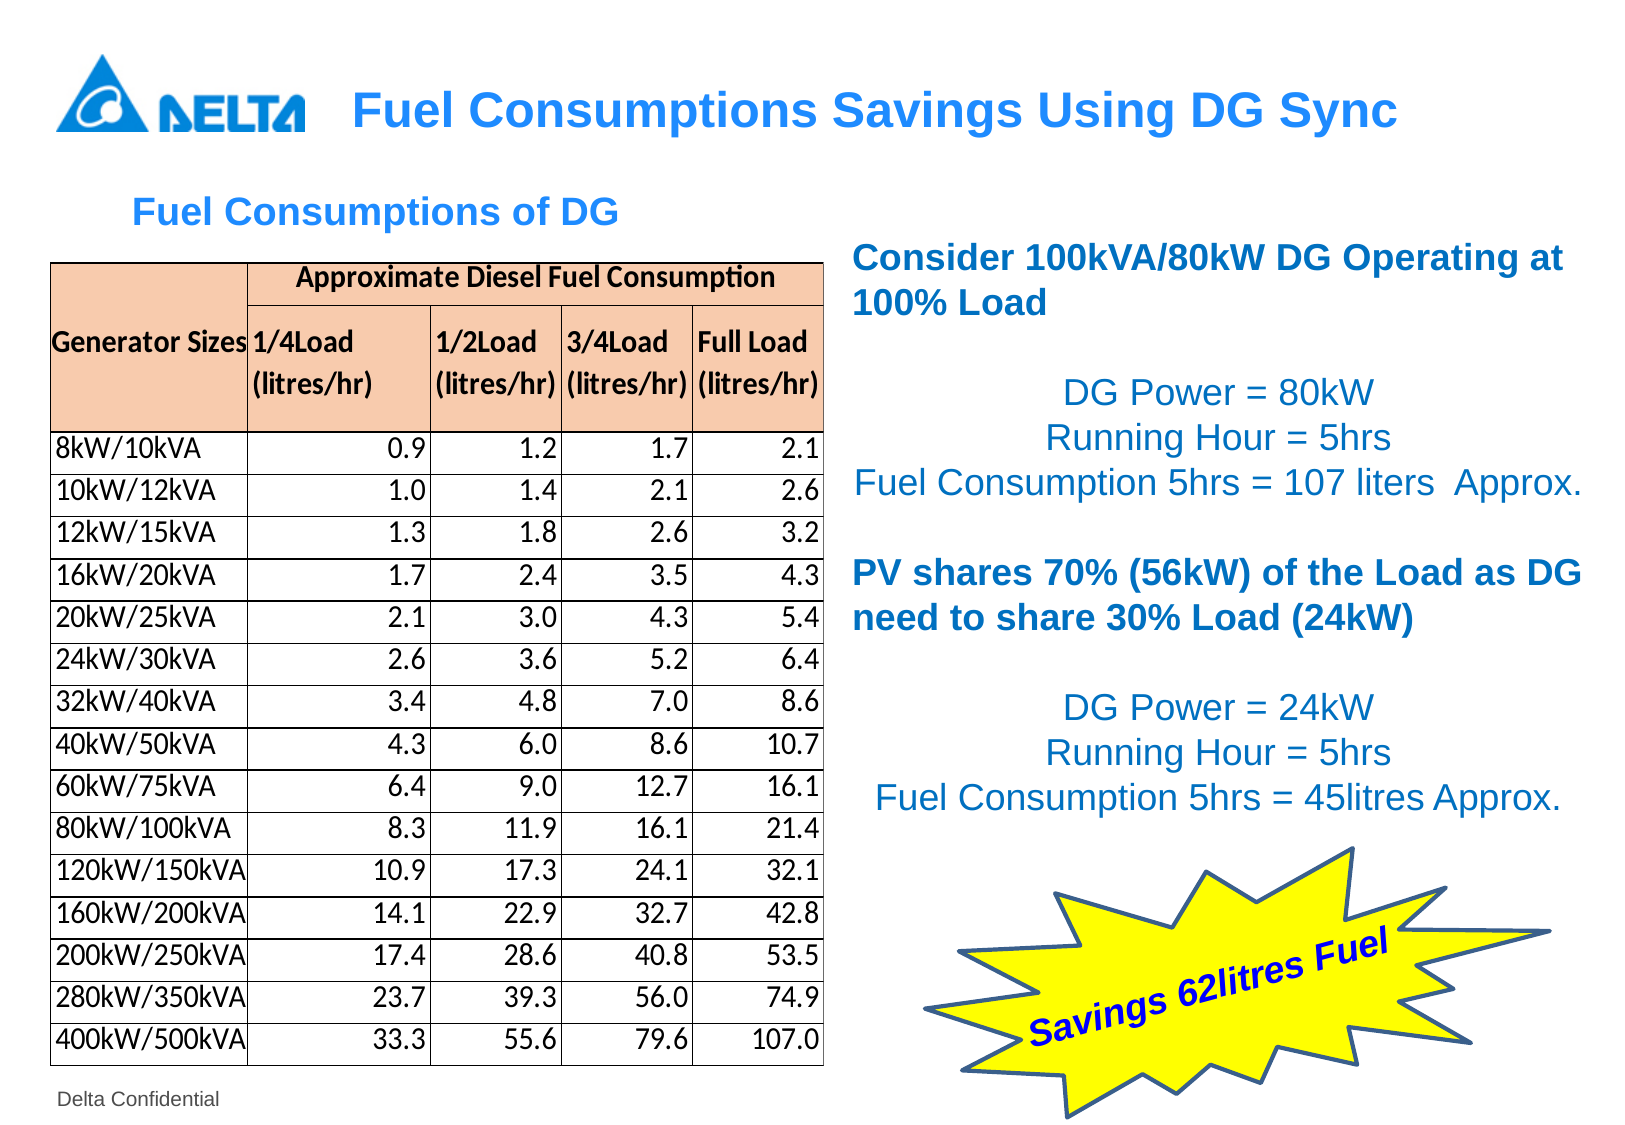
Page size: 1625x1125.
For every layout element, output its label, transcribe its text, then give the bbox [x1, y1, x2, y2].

picture [49, 262, 826, 1067]
text_box Savings 62litres Fuel [1005, 897, 1432, 1067]
text_box Consider 100kVA/80kW DG Operating at 100% Load DG Power = 80kW Running Hour = 5hrs Fuel Consumption 5hrs = 107 liters Approx. PV shares 70% (56kW) of the Load as DG need to share 30% Load (24kW) DG Power = 24kW Running Hour = 5hrs Fuel Consumption 5hrs = 45litres Approx. [837, 225, 1600, 871]
text_box Fuel Consumptions Savings Using DG Sync [337, 69, 1625, 145]
text_box [922, 846, 1355, 1040]
picture [56, 54, 305, 132]
text_box Fuel Consumptions of DG [117, 178, 824, 241]
text_box [1375, 885, 1448, 913]
text_box [959, 927, 1552, 1120]
